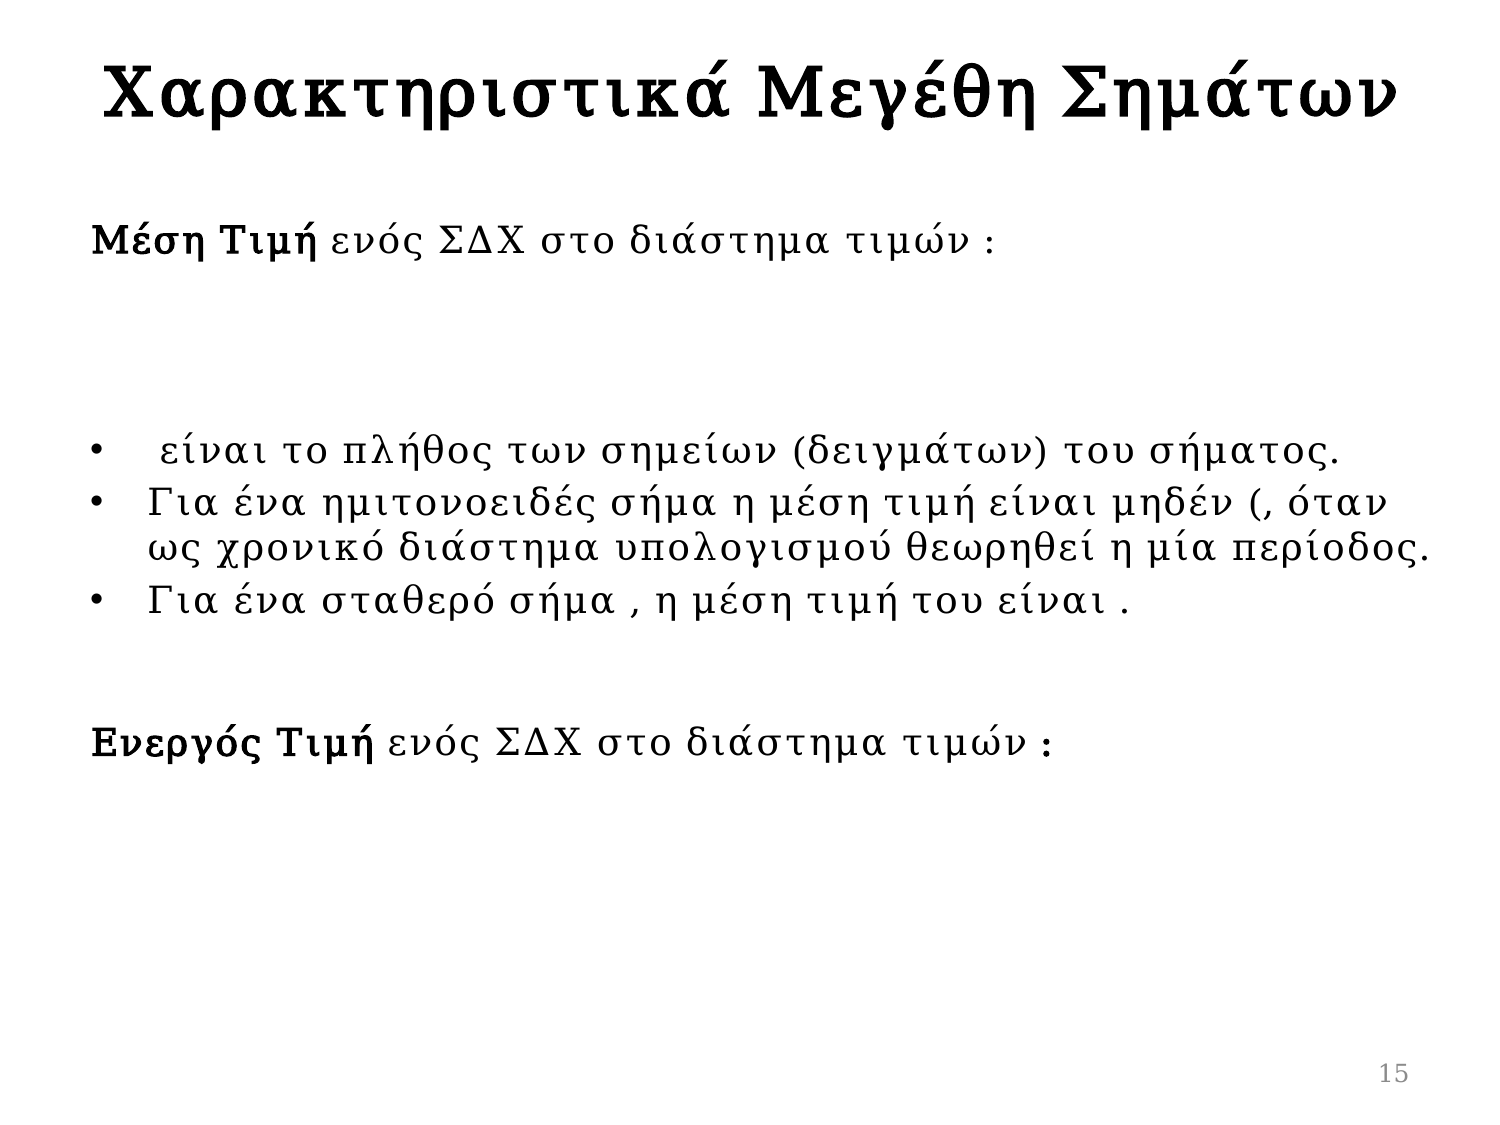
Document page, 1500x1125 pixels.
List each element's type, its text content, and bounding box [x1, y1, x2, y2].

slide_number 15 [1222, 1042, 1425, 1103]
title Χαρακτηριστικά Μεγέθη Σημάτων [75, 19, 1425, 159]
